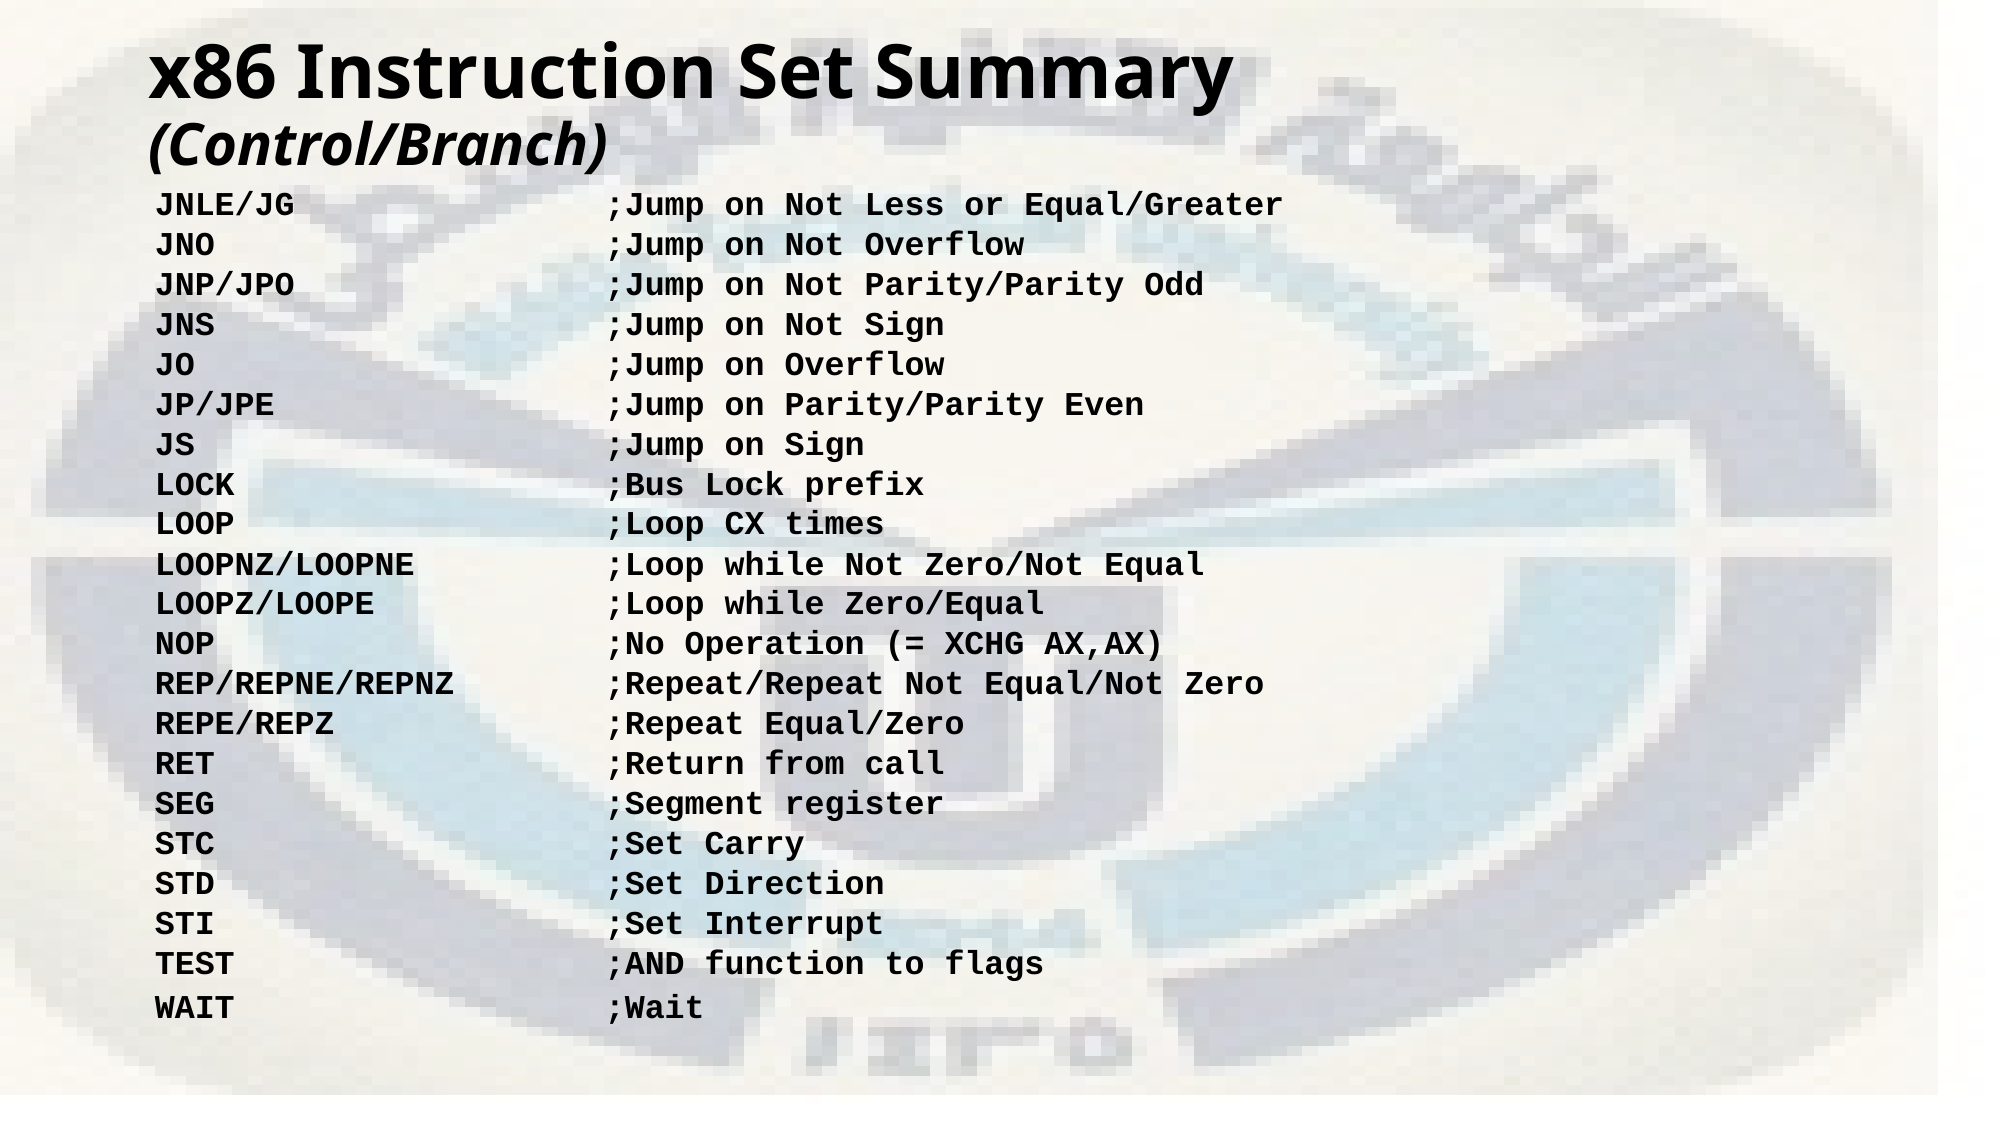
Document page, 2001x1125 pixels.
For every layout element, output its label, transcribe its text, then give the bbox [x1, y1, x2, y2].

text_box Label Operator Operand[s] ;Comment INIT: mov ax, bx ; Copy contents of bx into ax Label - INIT: Operator - mov Operands - ax and bx Comment - alphanumeric string between ; and \n Not case sensitive Unlike other assemblers, destination operand is first mov is the mnemonic that the assembler translates into an opcode [0, 0, 2000, 1125]
title x86 Instruction Set Summary (Control/Branch) [133, 24, 1867, 188]
text_box JNLE/JG ;Jump on Not Less or Equal/Greater JNO ;Jump on Not Overflow JNP/JPO ;Jump on Not Parity/Parity Odd JNS ;Jump on Not Sign JO ;Jump on Overflow JP/JPE ;Jump on Parity/Parity Even JS ;Jump on Sign LOCK ;Bus Lock prefix LOOP ;Loop CX times LOOPNZ/LOOPNE ;Loop while Not Zero/Not Equal LOOPZ/LOOPE ;Loop while Zero/Equal NOP ;No Operation (= XCHG AX,AX) REP/REPNE/REPNZ ;Repeat/Repeat Not Equal/Not Zero REPE/REPZ ;Repeat Equal/Zero RET ;Return from call SEG ;Segment register STC ;Set Carry STD ;Set Direction STI ;Set Interrupt TEST ;AND function to flags WAIT ;Wait [140, 174, 1300, 1034]
